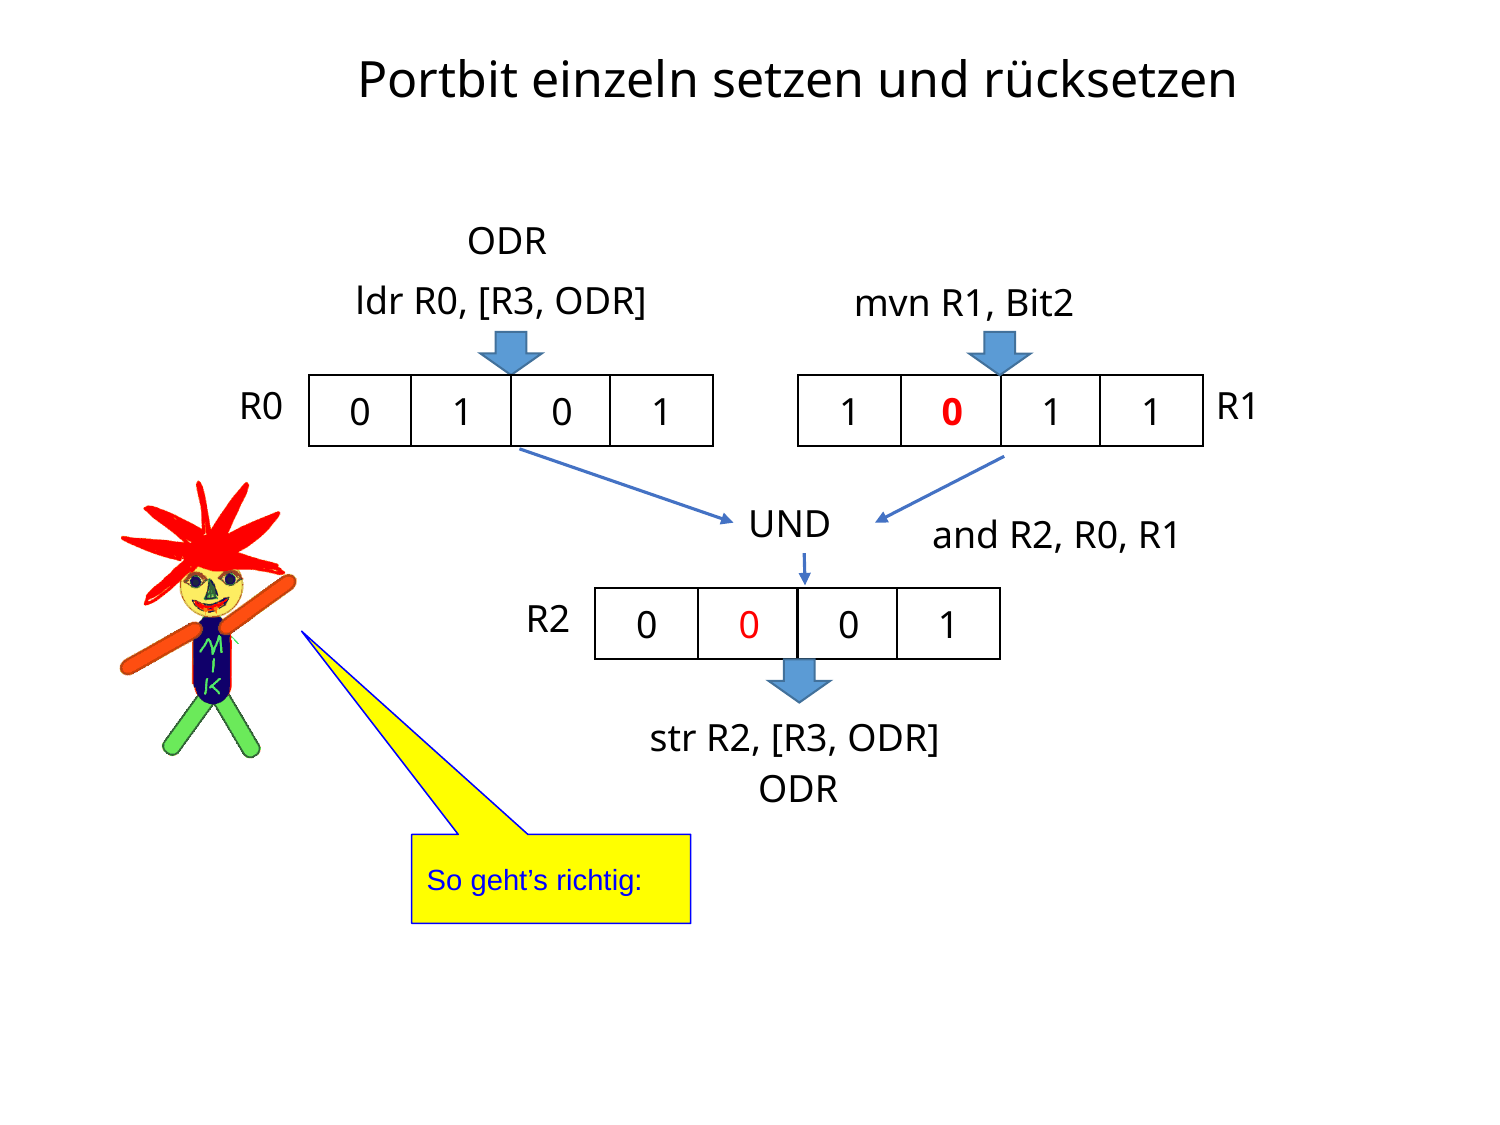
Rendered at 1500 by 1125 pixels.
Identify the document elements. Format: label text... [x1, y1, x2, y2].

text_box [223, 208, 1277, 820]
picture [100, 473, 308, 765]
title Portbit einzeln setzen und rücksetzen [160, 41, 1436, 116]
text_box So geht’s richtig: [411, 828, 691, 924]
